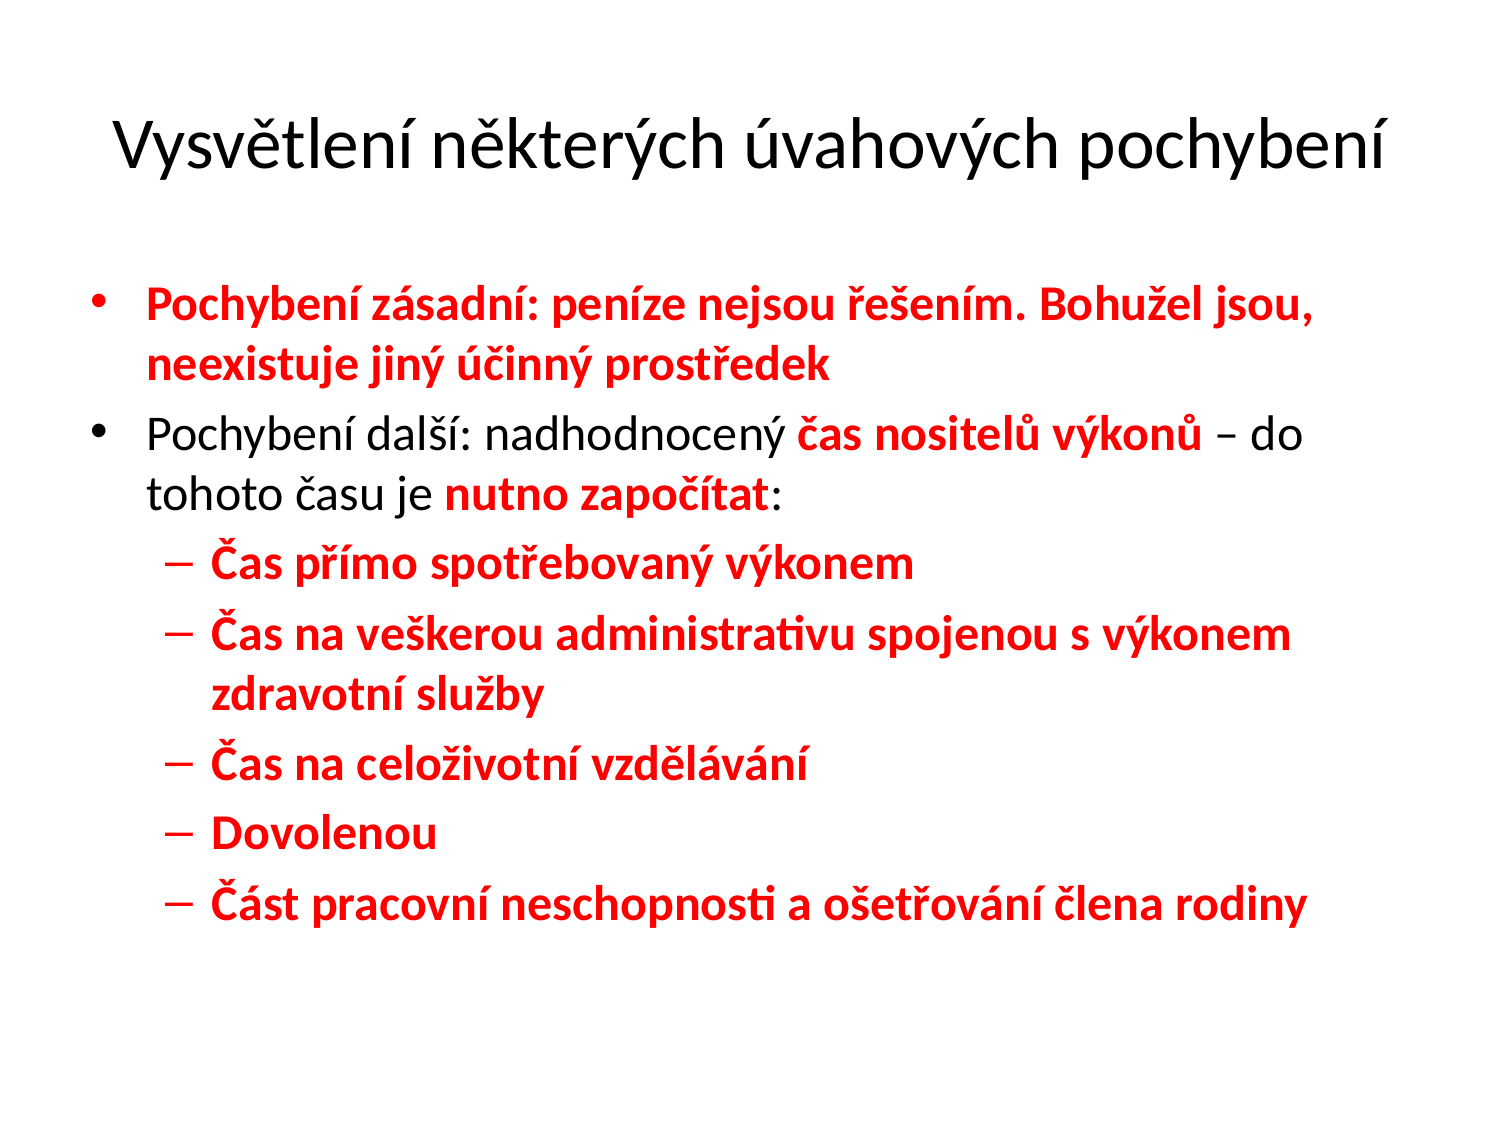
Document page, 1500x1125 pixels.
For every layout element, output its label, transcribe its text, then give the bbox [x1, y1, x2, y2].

list Pochybení zásadní: peníze nejsou řešením. Bohužel jsou, neexistuje jiný účinný prostředek Pochybení další: nadhodnocený čas nositelů výkonů – do tohoto času je nutno započítat: Čas přímo spotřebovaný výkonem Čas na veškerou administrativu spojenou s výkonem zdravotní služby Čas na celoživotní vzdělávání Dovolenou Část pracovní neschopnosti a ošetřování člena rodiny [75, 262, 1425, 1005]
title Vysvětlení některých úvahových pochybení [75, 45, 1425, 233]
